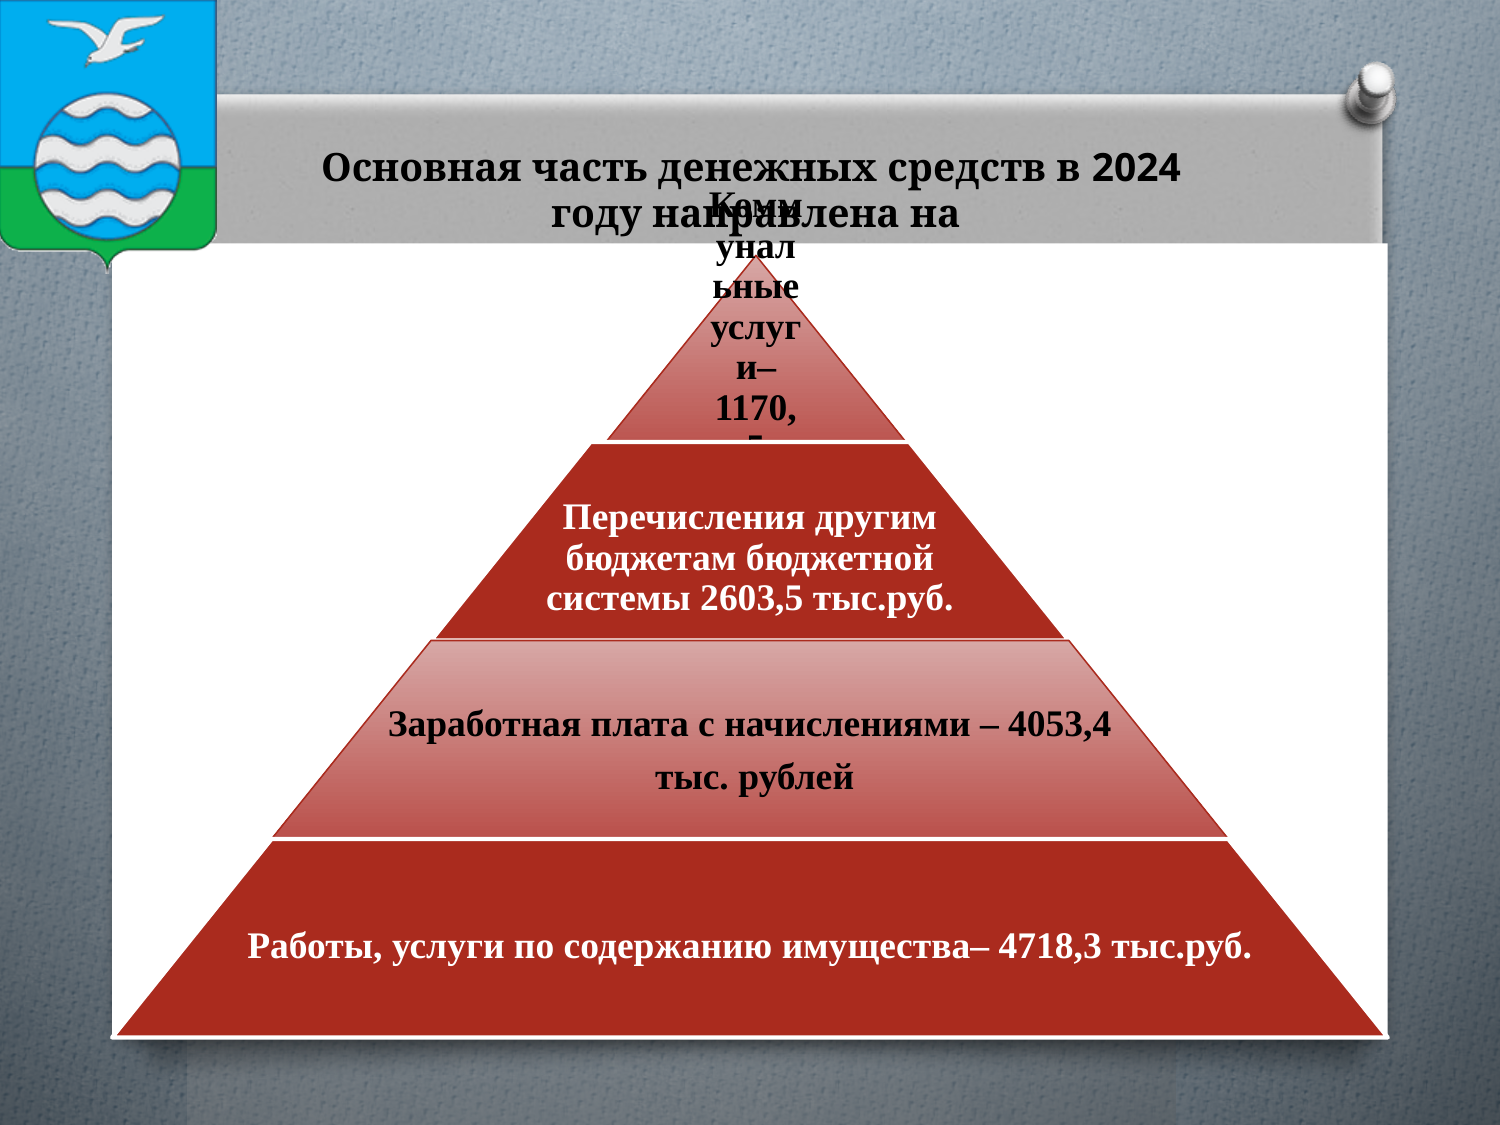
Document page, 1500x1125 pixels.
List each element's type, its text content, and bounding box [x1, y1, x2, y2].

picture [1317, 35, 1439, 156]
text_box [111, 243, 1389, 1038]
title Основная часть денежных средств в 2024 году направлена на [218, 134, 1323, 243]
picture [0, 0, 218, 274]
picture [60, 93, 155, 118]
picture [48, 15, 164, 66]
